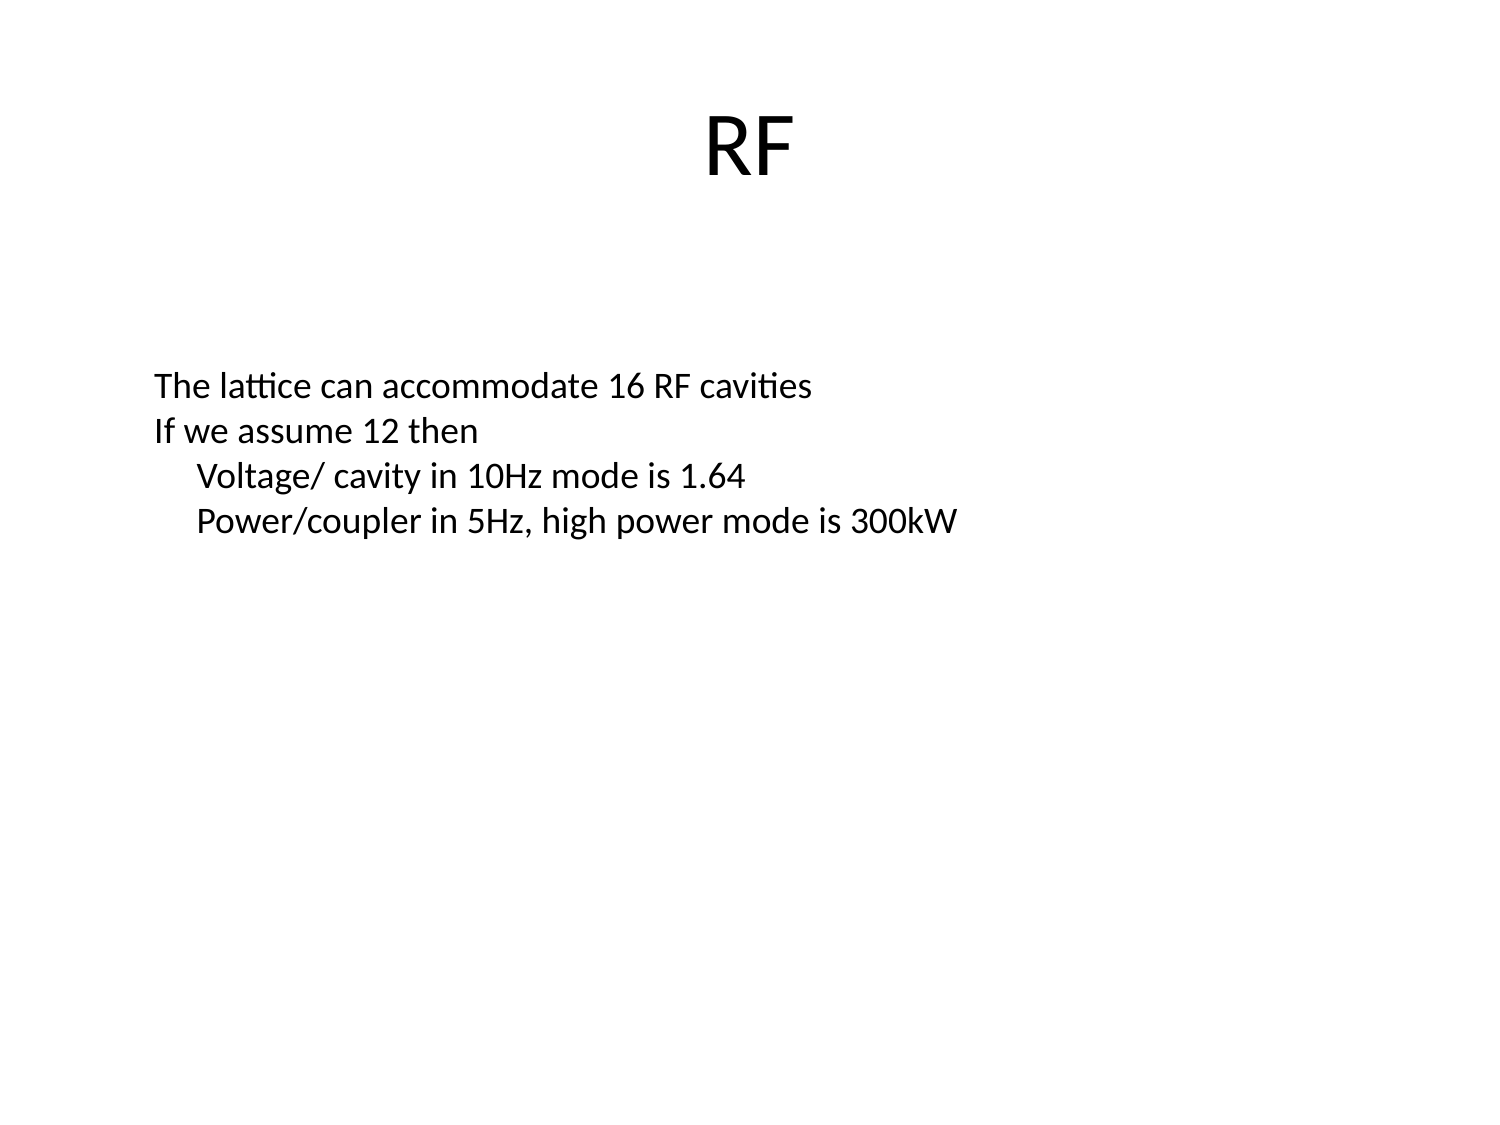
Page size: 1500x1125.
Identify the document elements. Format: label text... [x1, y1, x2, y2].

title RF [75, 45, 1425, 233]
text_box The lattice can accommodate 16 RF cavities If we assume 12 then Voltage/ cavity in 10Hz mode is 1.64 Power/coupler in 5Hz, high power mode is 300kW [139, 353, 974, 549]
